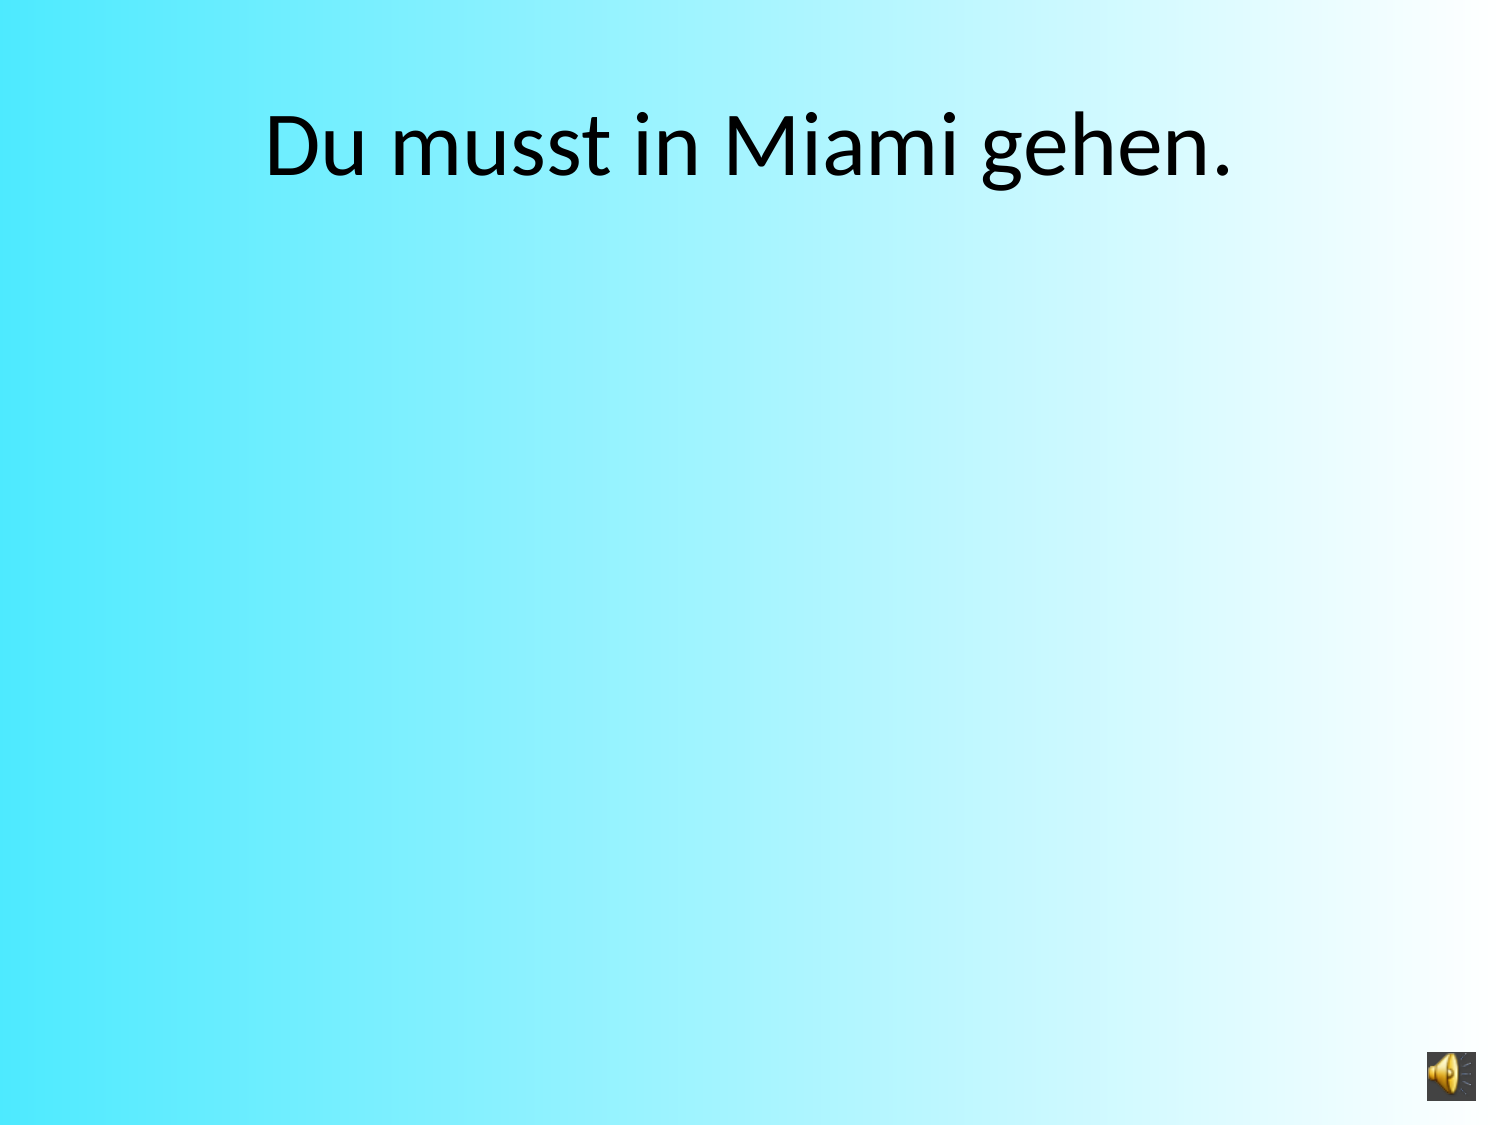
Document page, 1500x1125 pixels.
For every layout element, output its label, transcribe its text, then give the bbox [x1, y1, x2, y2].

title Du musst in Miami gehen. [74, 44, 1426, 233]
picture [1426, 1051, 1477, 1102]
